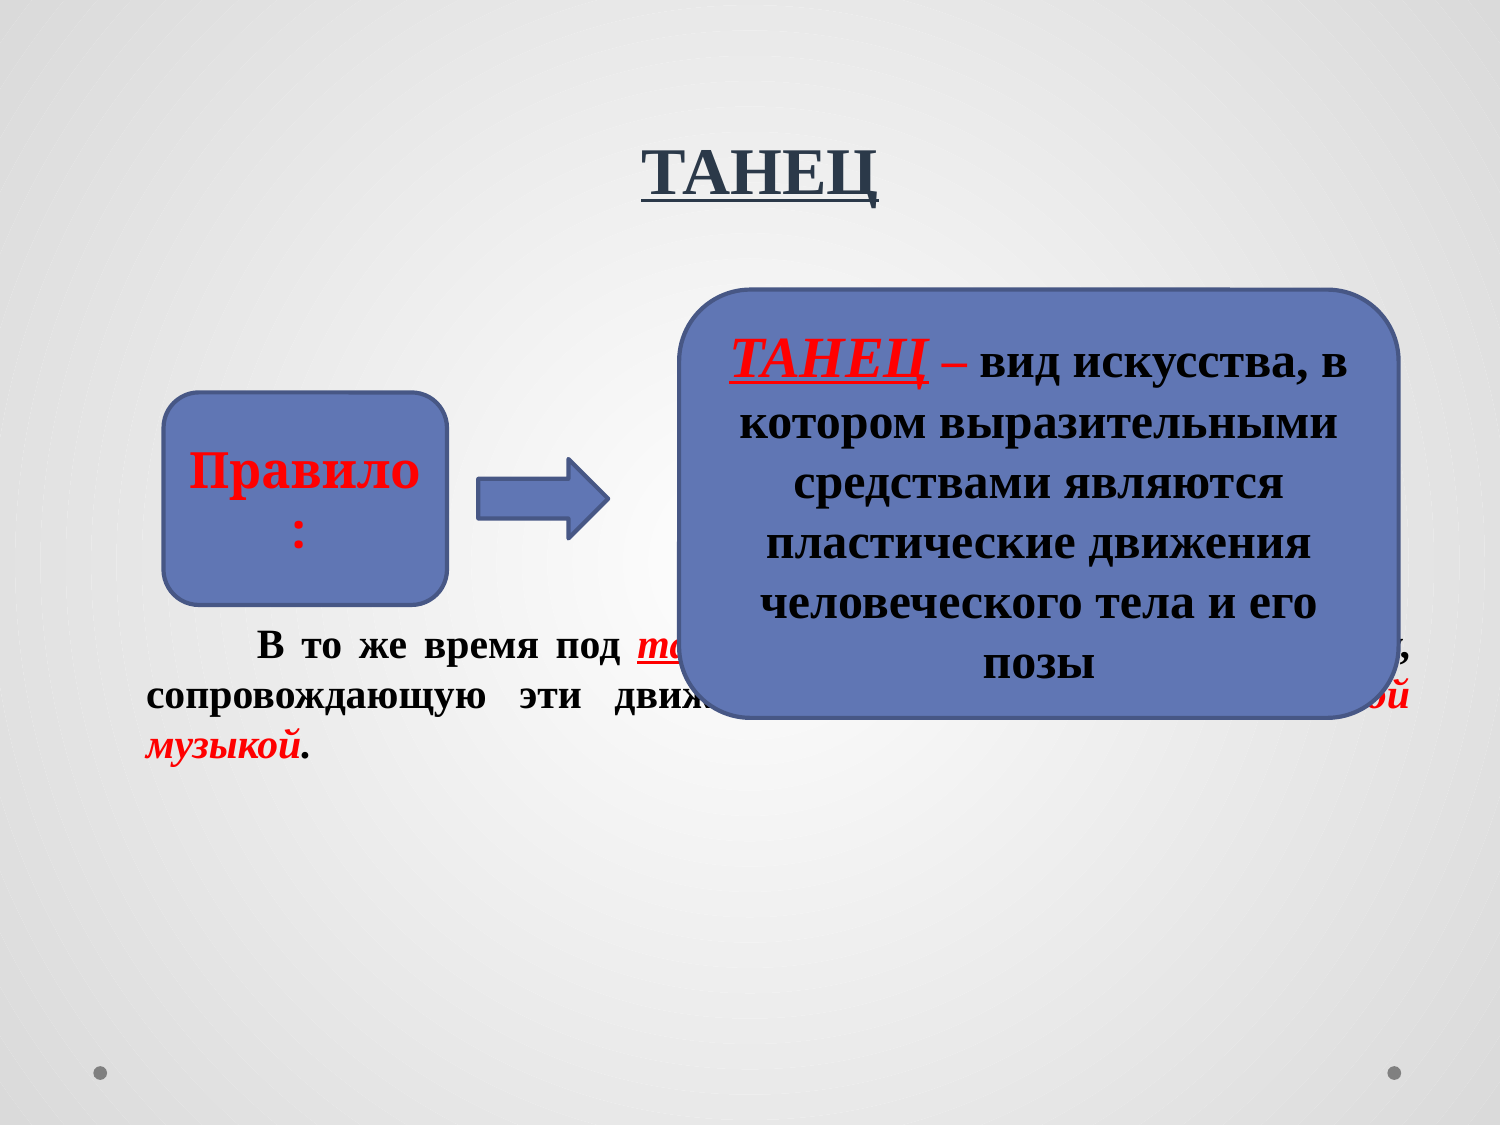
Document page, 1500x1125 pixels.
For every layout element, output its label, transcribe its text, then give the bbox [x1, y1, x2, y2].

text_box В то же время под танцем всегда имеют в виду и музыку, сопровождающую эти движения. Её называют танцевальной музыкой. [75, 262, 1425, 1005]
text_box ТАНЕЦ [76, 0, 1427, 216]
text_box [476, 457, 611, 541]
text_box Правило: [161, 390, 450, 608]
text_box ТАНЕЦ – вид искусства, в котором выразительными средствами являются пластические движения человеческого тела и его позы [676, 287, 1401, 720]
